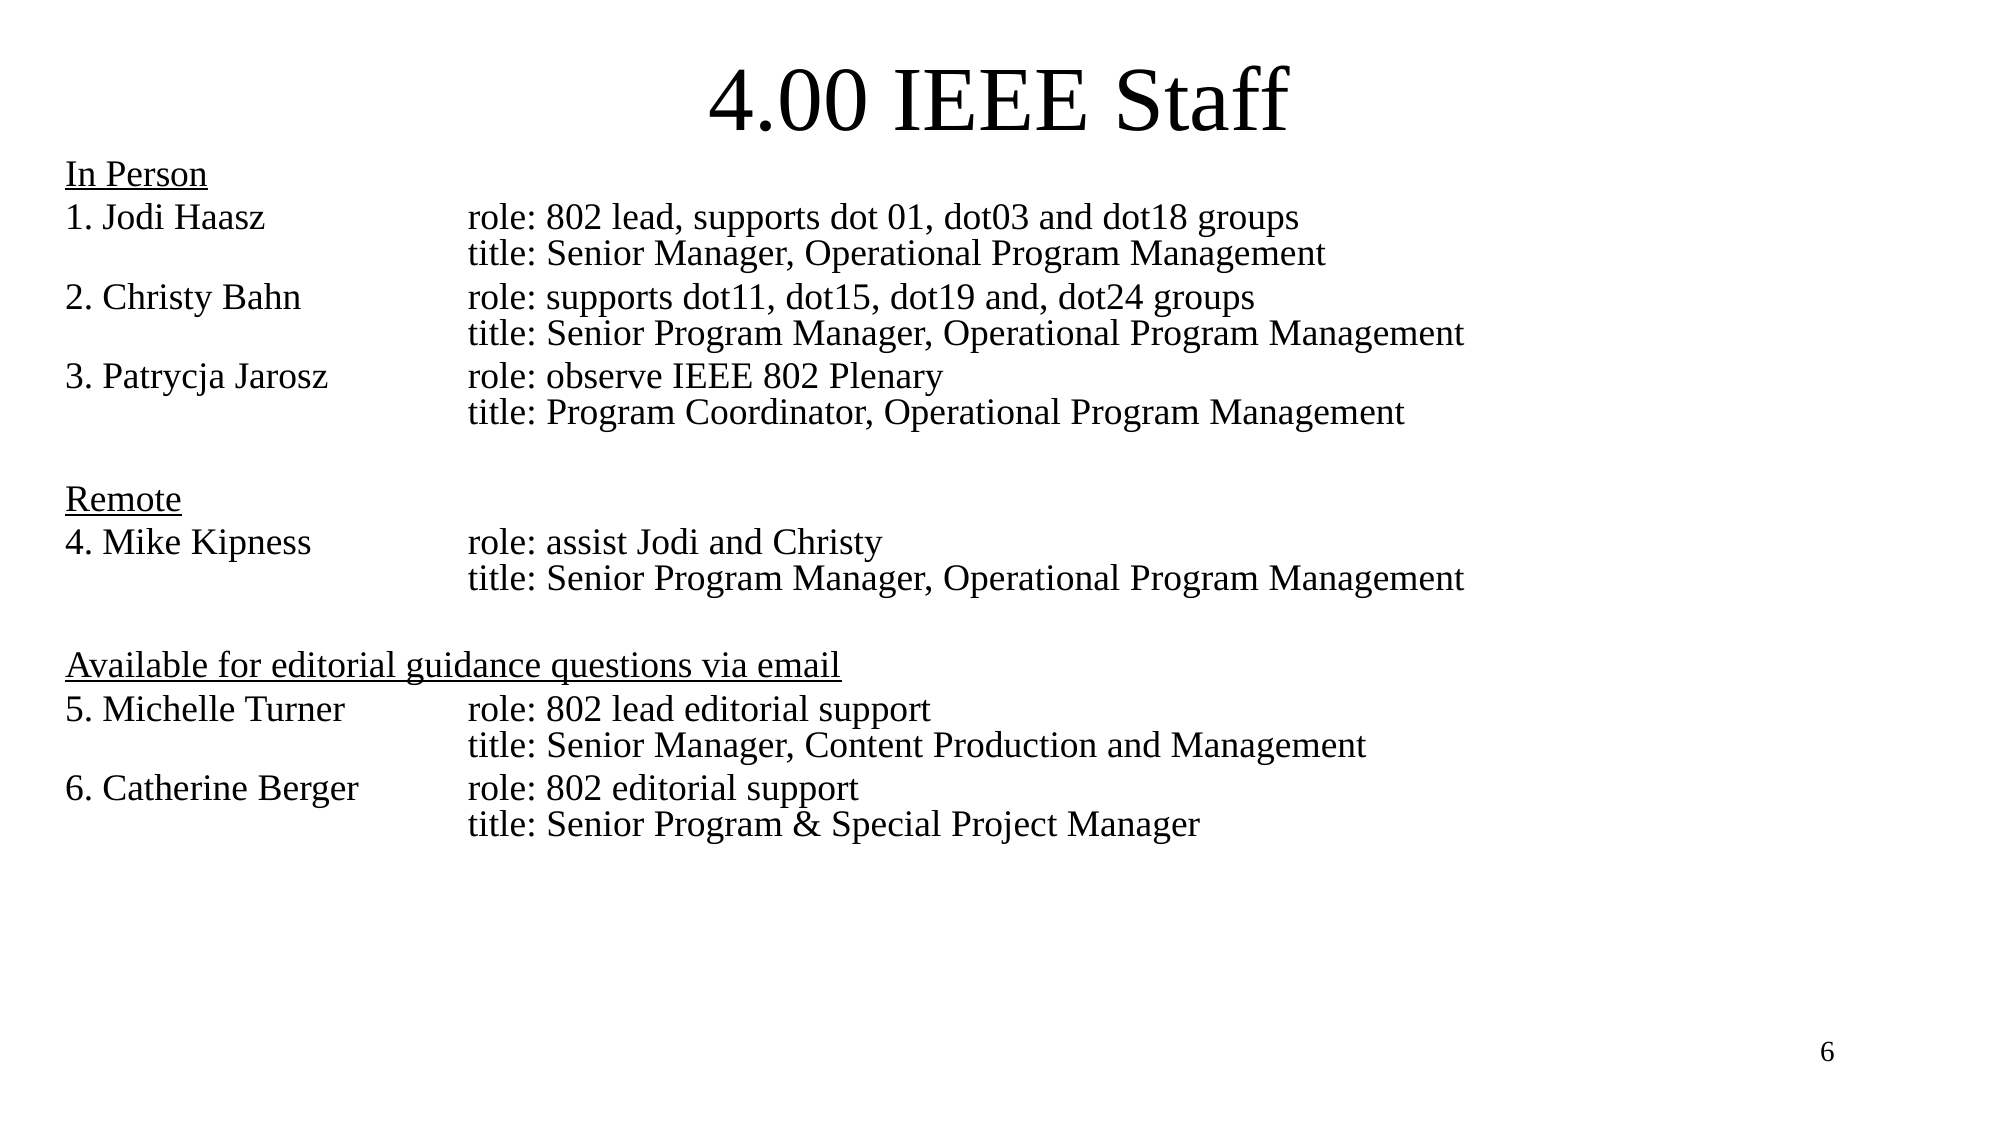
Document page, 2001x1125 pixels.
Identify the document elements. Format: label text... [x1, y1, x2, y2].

title 4.00 IEEE Staff [362, 0, 1638, 149]
list In Person Jodi Haasz role: 802 lead, supports dot 01, dot03 and dot18 groups title: Senior Manager, Operational Program Management Christy Bahn role: supports dot11, dot15, dot19 and, dot24 groups title: Senior Program Manager, Operational Program Management Patrycja Jarosz role: observe IEEE 802 Plenary title: Program Coordinator, Operational Program Management Remote Mike Kipness role: assist Jodi and Christy title: Senior Program Manager, Operational Program Management Available for editorial guidance questions via email Michelle Turner role: 802 lead editorial support title: Senior Manager, Content Production and Management Catherine Berger role: 802 editorial support title: Senior Program & Special Project Manager [49, 149, 1913, 526]
slide_number 6 [1433, 1024, 1851, 1101]
